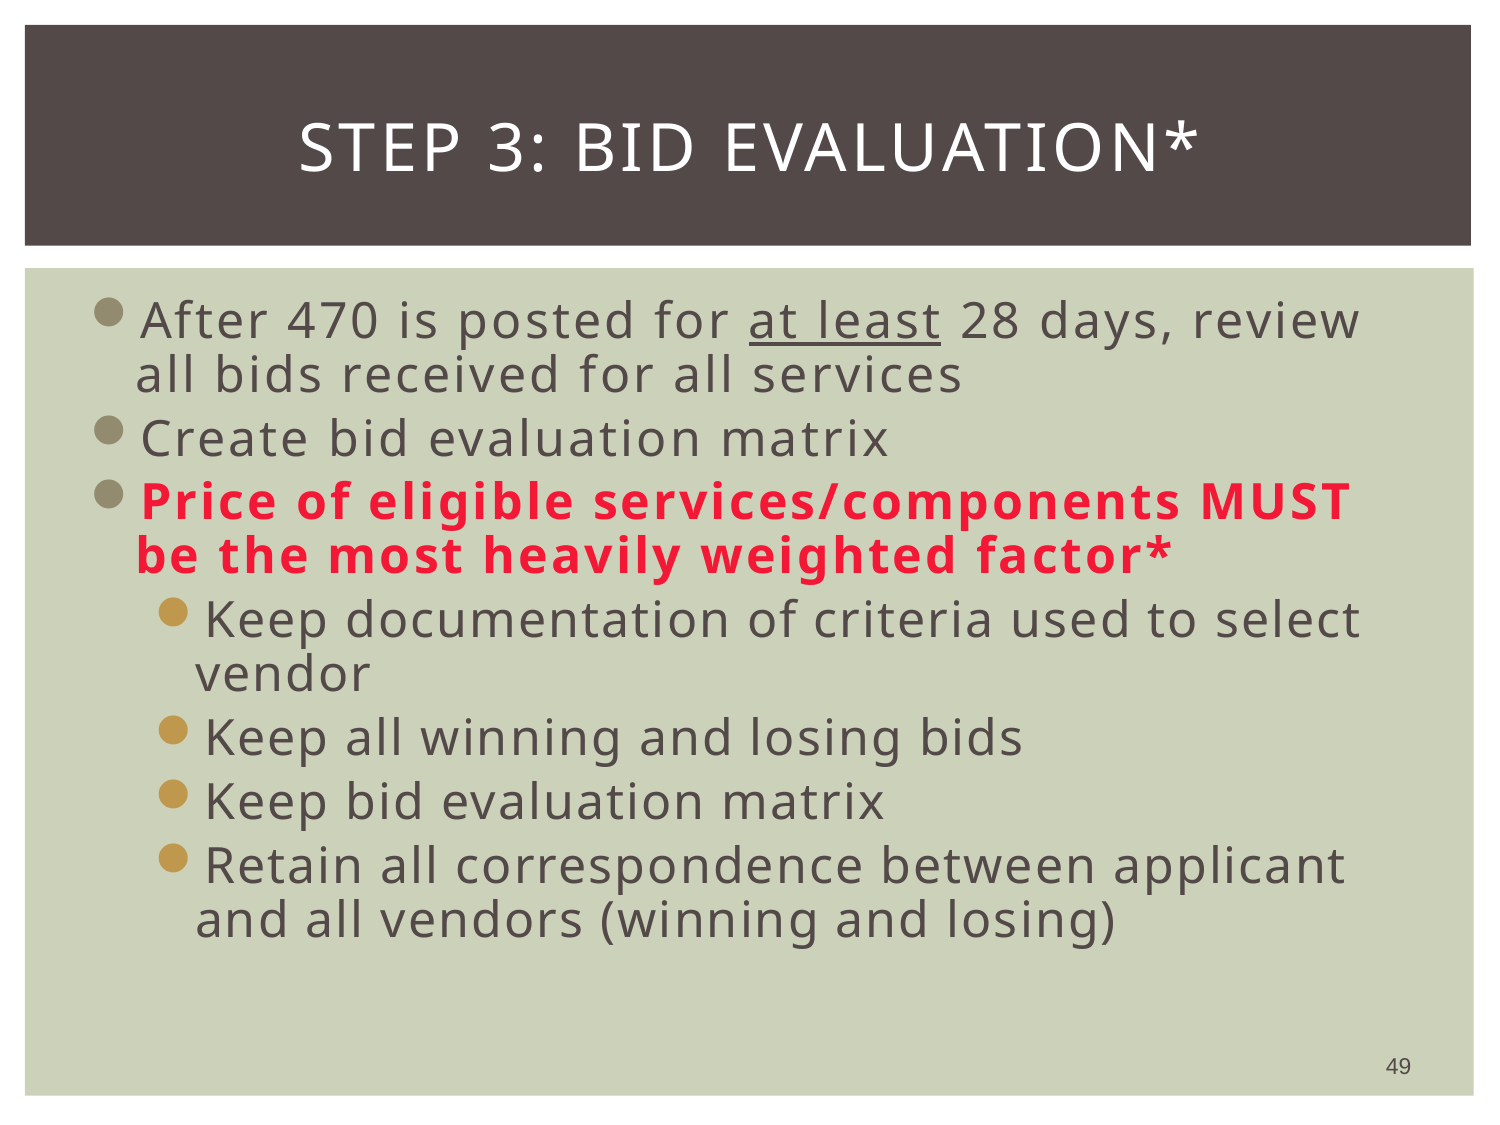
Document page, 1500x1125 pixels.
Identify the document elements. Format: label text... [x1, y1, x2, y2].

slide_number 49 [1349, 1041, 1448, 1089]
list After 470 is posted for at least 28 days, review all bids received for all services Create bid evaluation matrix Price of eligible services/components MUST be the most heavily weighted factor* Keep documentation of criteria used to select vendor Keep all winning and losing bids Keep bid evaluation matrix Retain all correspondence between applicant and all vendors (winning and losing) [75, 287, 1450, 1050]
title Step 3: Bid Evaluation* [62, 58, 1438, 232]
